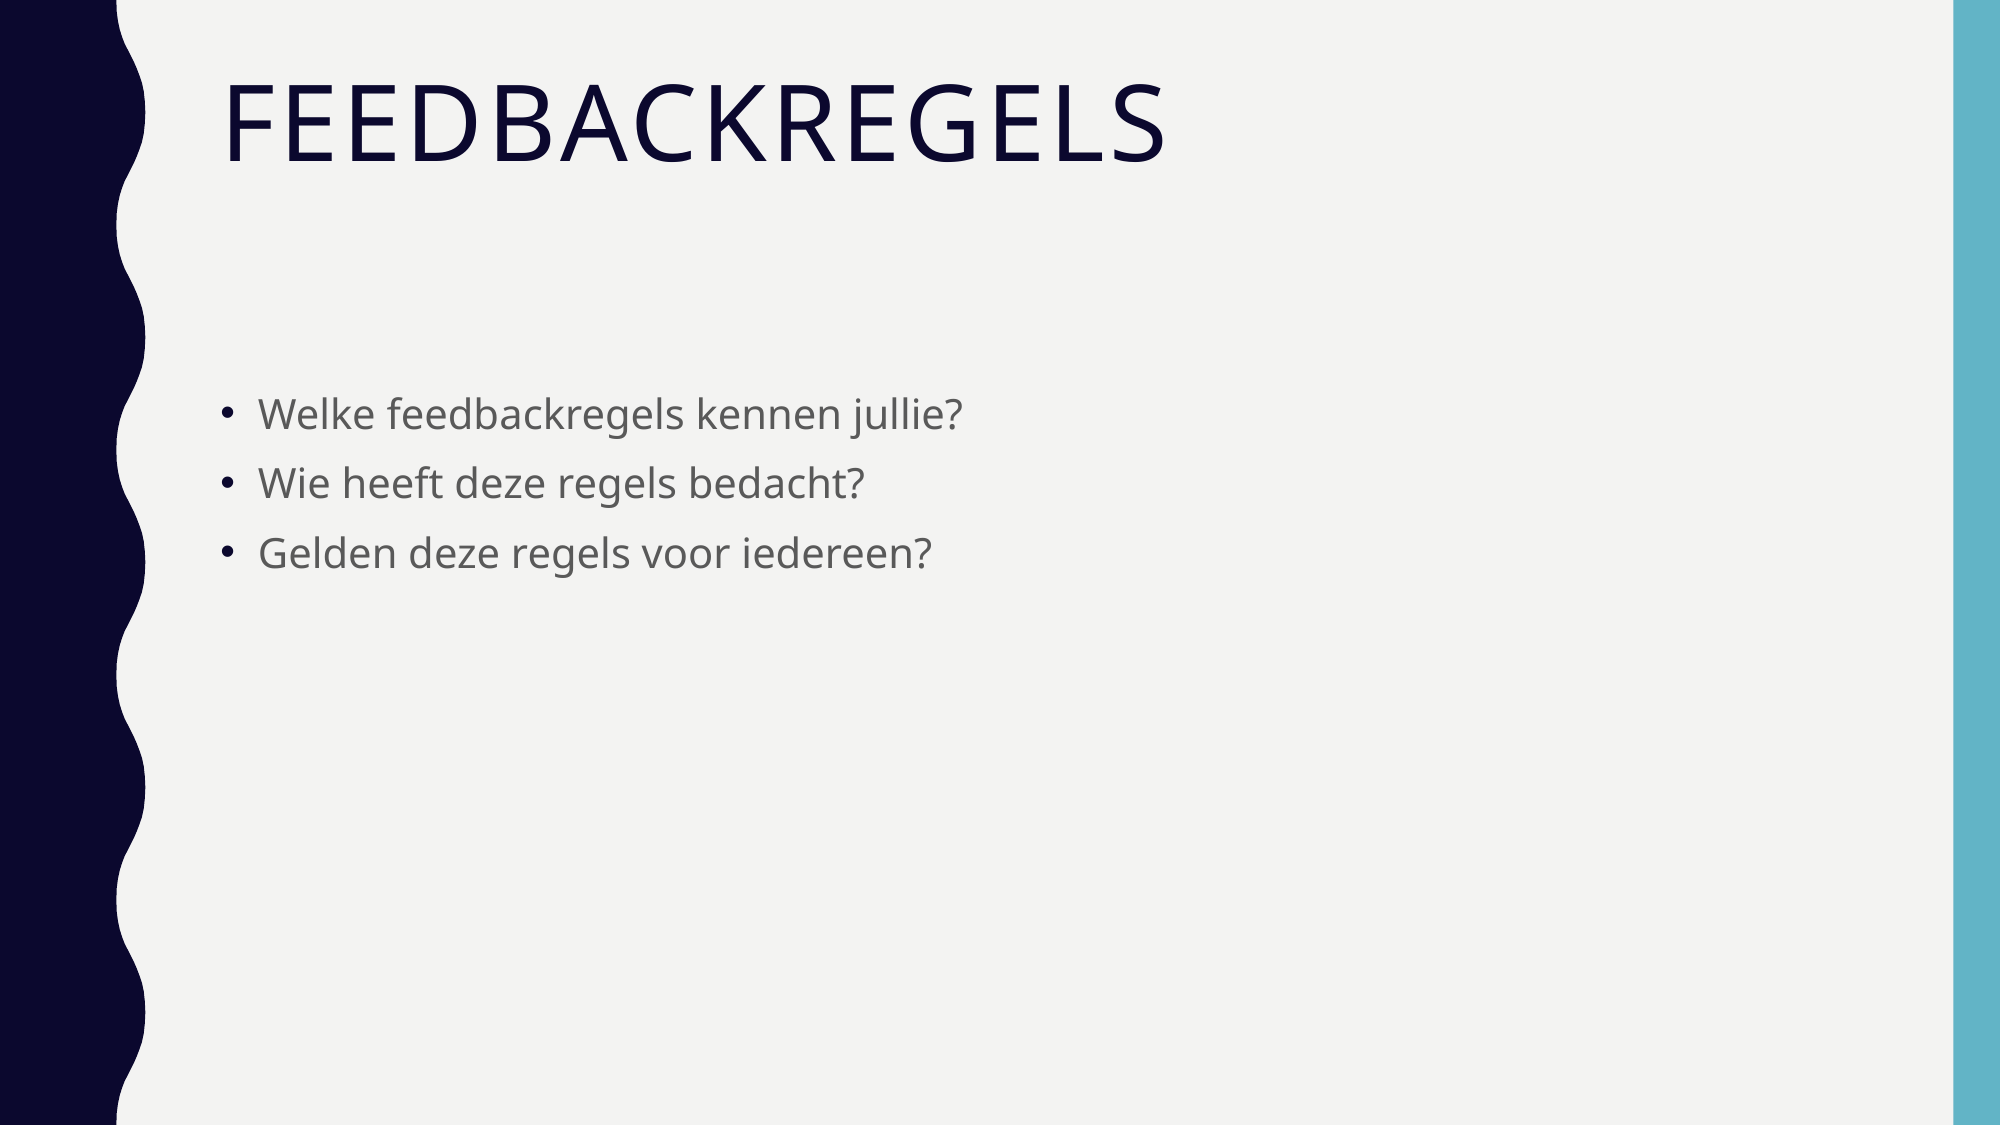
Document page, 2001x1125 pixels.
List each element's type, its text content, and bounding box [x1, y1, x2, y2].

title Feedbackregels [205, 62, 1875, 308]
list Welke feedbackregels kennen jullie? Wie heeft deze regels bedacht? Gelden deze regels voor iedereen? [205, 375, 1875, 965]
